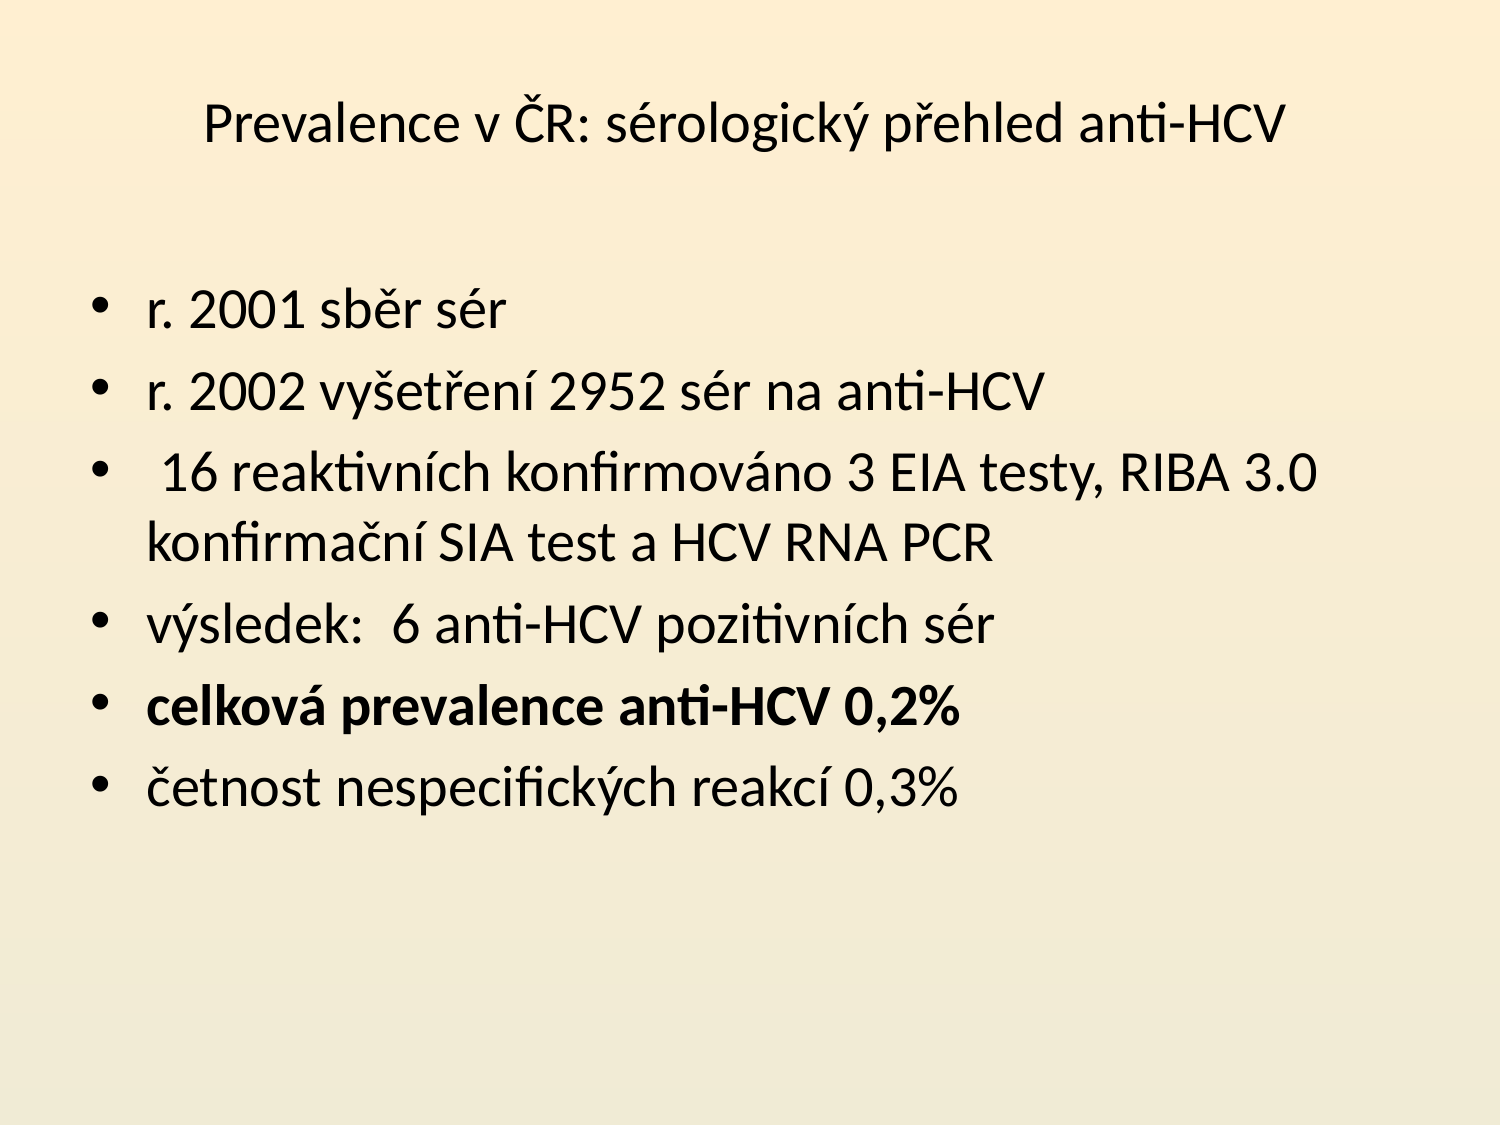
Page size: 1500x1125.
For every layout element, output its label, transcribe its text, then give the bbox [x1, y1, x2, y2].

title Prevalence v ČR: sérologický přehled anti-HCV [39, 24, 1451, 213]
list r. 2001 sběr sér r. 2002 vyšetření 2952 sér na anti-HCV 16 reaktivních konfirmováno 3 EIA testy, RIBA 3.0 konfirmační SIA test a HCV RNA PCR výsledek: 6 anti-HCV pozitivních sér celková prevalence anti-HCV 0,2% četnost nespecifických reakcí 0,3% [75, 262, 1425, 1005]
